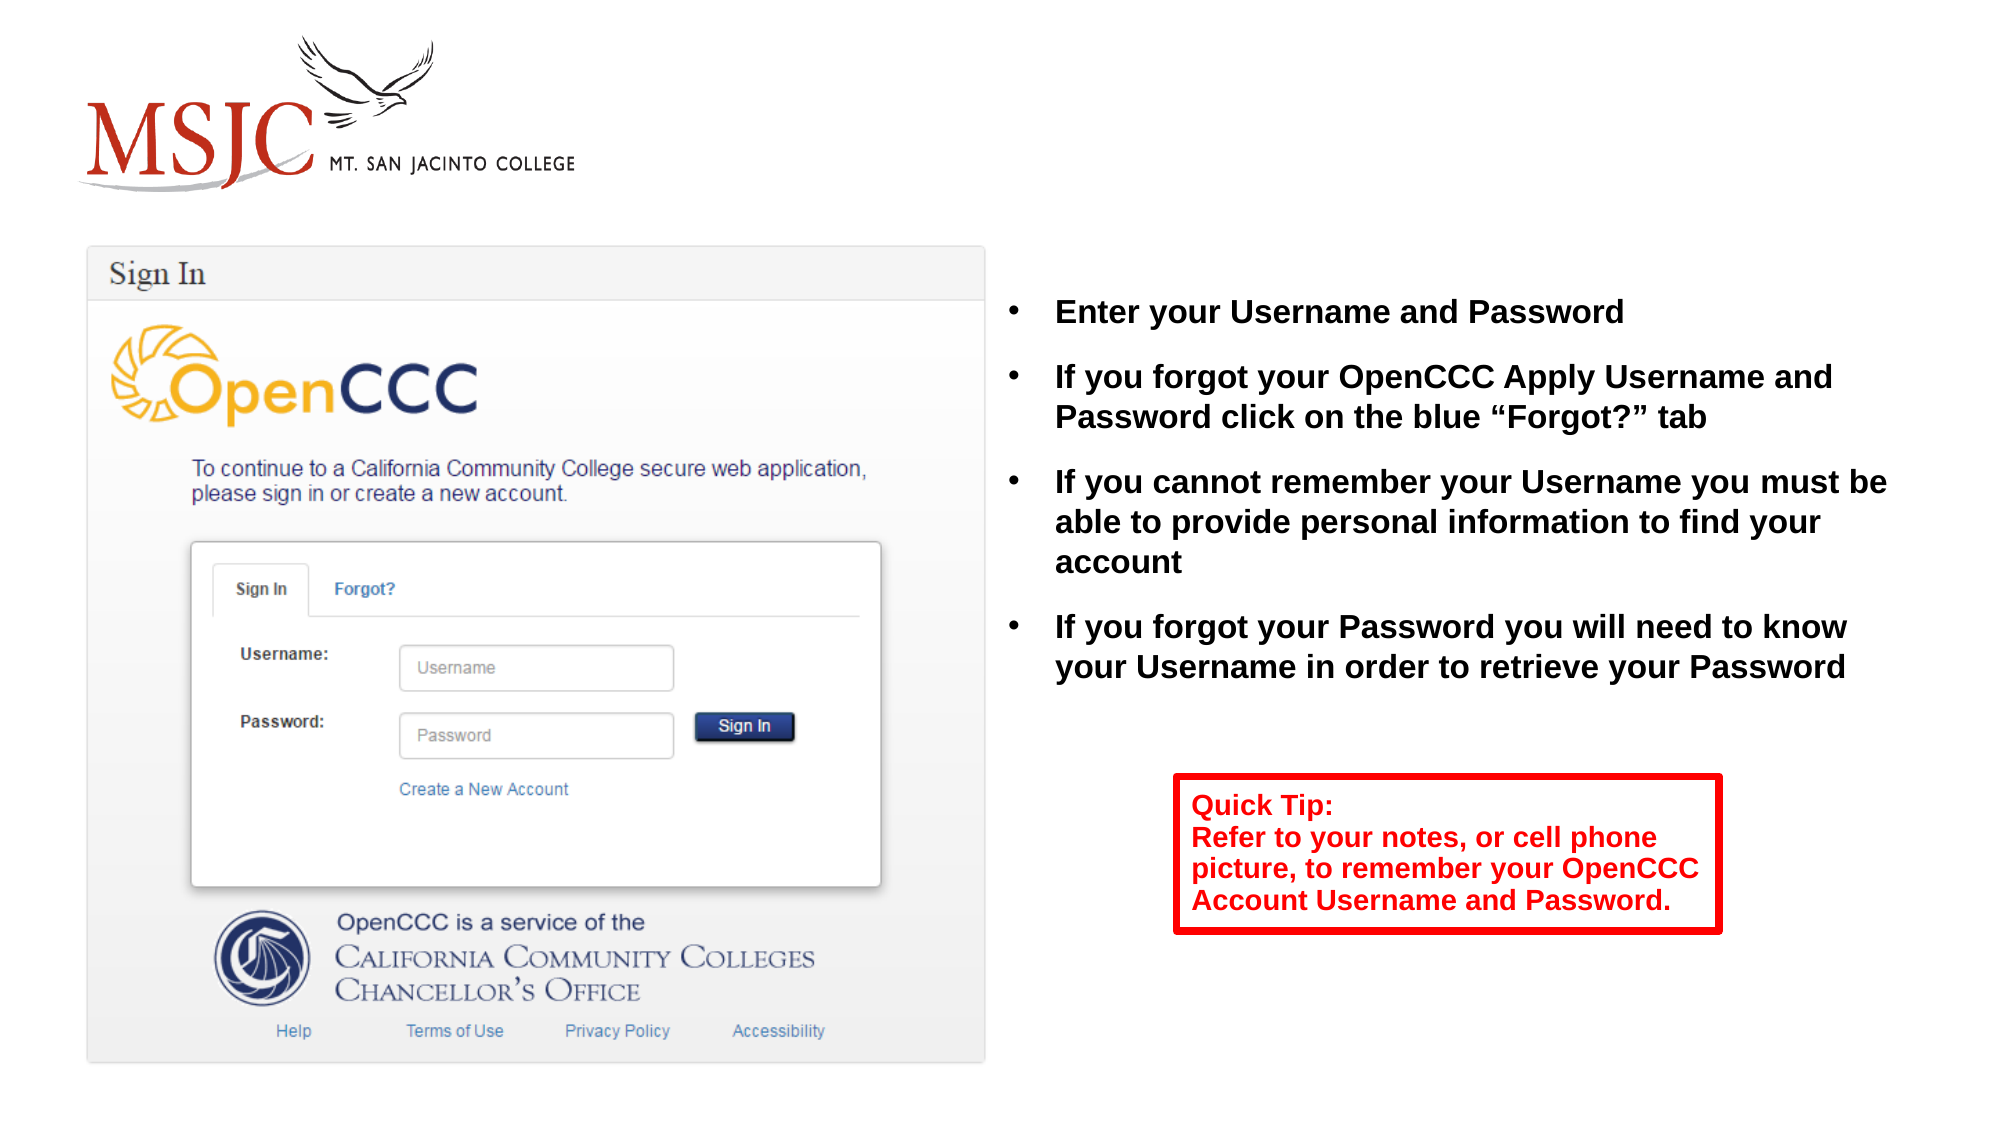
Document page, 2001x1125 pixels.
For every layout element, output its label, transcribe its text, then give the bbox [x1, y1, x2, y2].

picture [77, 236, 994, 1074]
picture [77, 35, 576, 192]
text_box Enter your Username and Password If you forgot your OpenCCC Apply Username and Password click on the blue “Forgot?” tab If you cannot remember your Username you must be able to provide personal information to find your account If you forgot your Password you will need to know your Username in order to retrieve your Password [994, 282, 1932, 693]
title Quick Tip: Refer to your notes, or cell phone picture, to remember your OpenCCC Account Username and Password. [1176, 776, 1720, 931]
